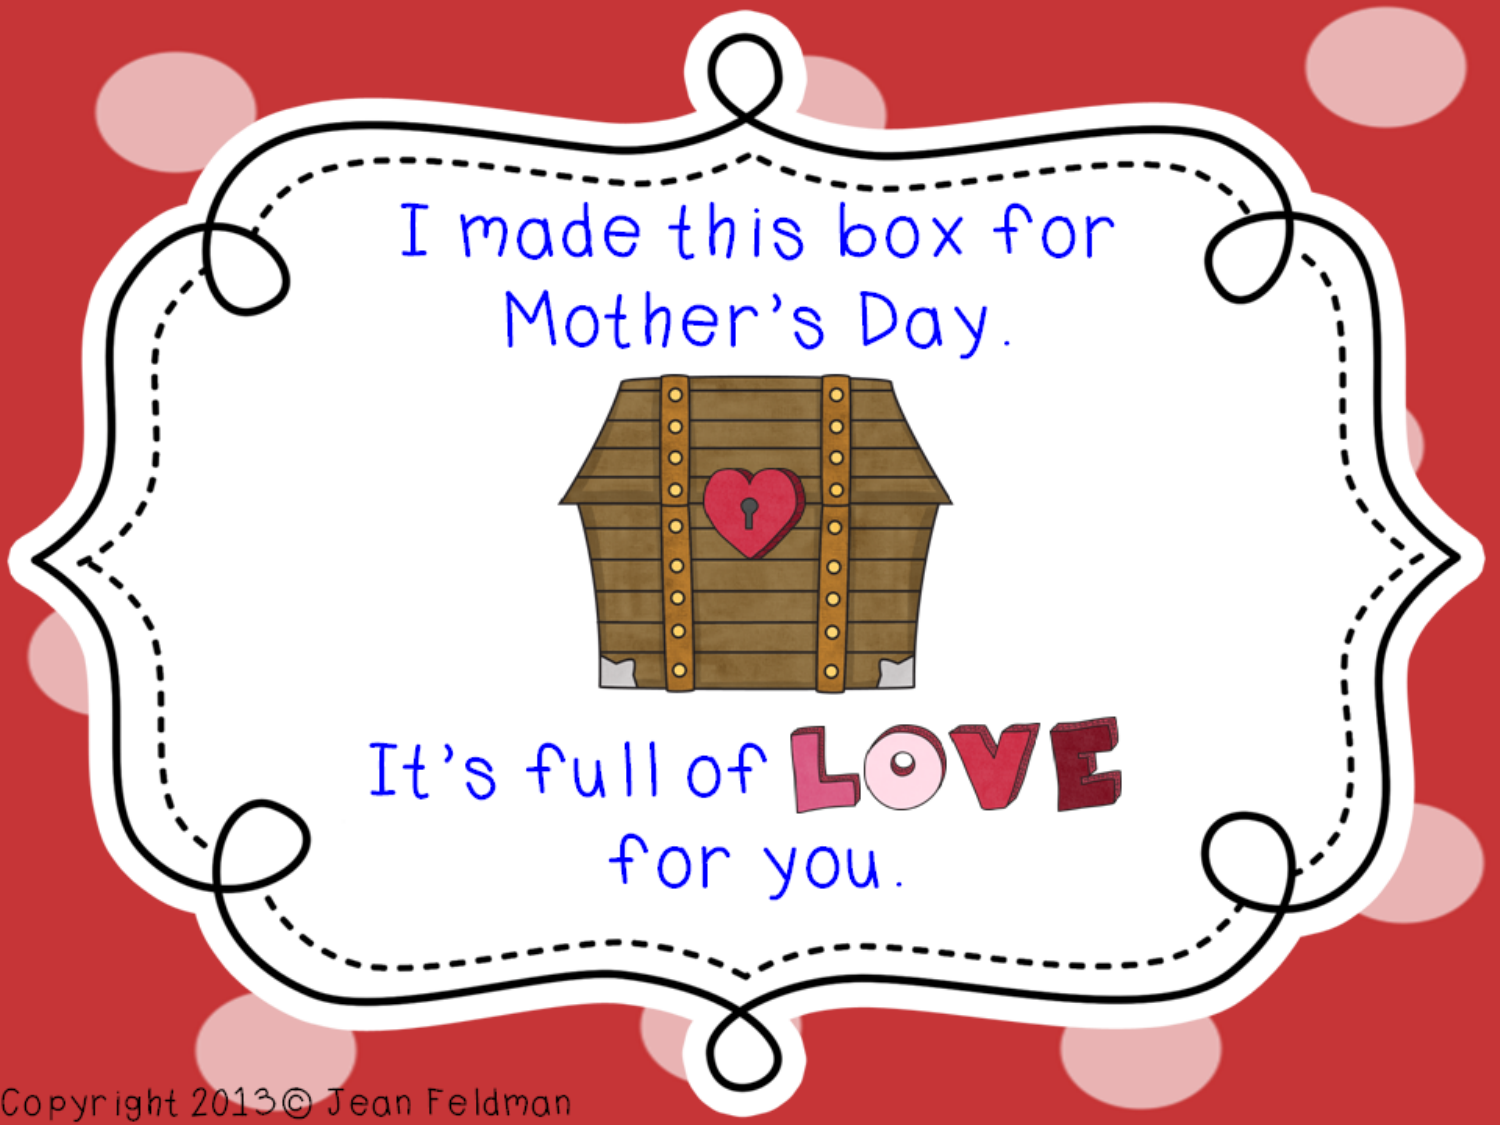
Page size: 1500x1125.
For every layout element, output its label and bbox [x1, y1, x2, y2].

list [0, 0, 1500, 1125]
